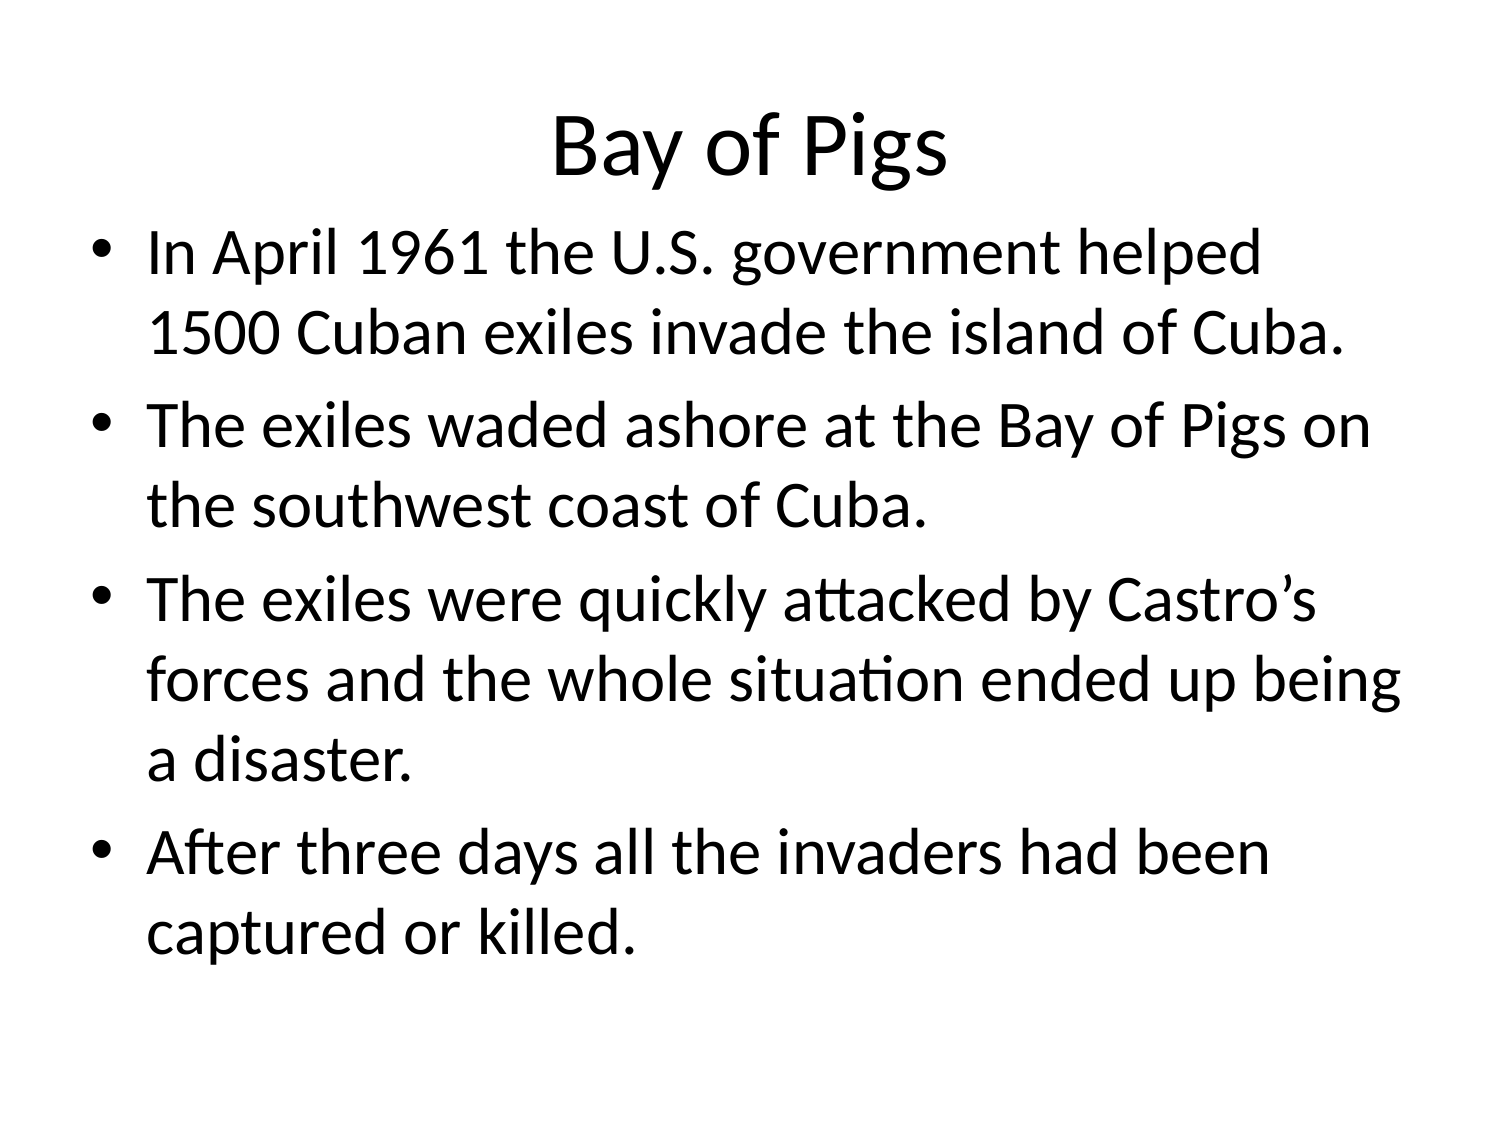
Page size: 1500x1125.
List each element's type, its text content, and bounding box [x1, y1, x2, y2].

title Bay of Pigs [75, 45, 1425, 200]
list In April 1961 the U.S. government helped 1500 Cuban exiles invade the island of Cuba. The exiles waded ashore at the Bay of Pigs on the southwest coast of Cuba. The exiles were quickly attacked by Castro’s forces and the whole situation ended up being a disaster. After three days all the invaders had been captured or killed. [75, 200, 1425, 1005]
